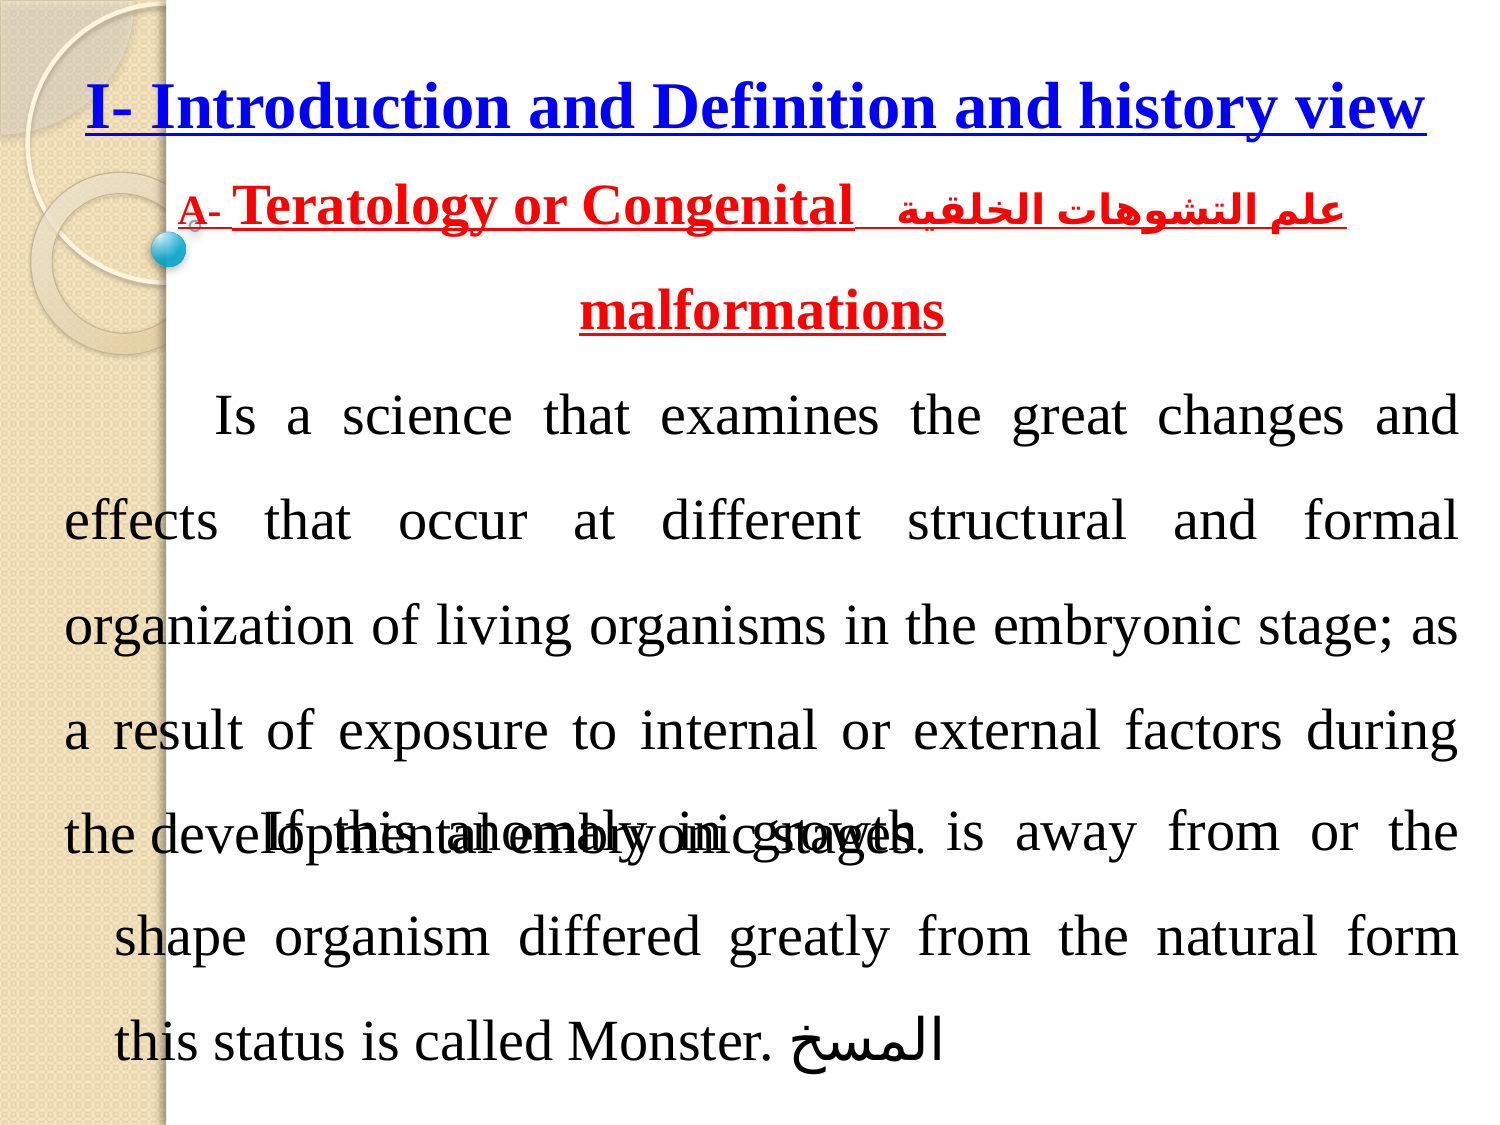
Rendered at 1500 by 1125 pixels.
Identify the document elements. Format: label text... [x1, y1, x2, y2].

text_box I- Introduction and Definition and history view [49, 0, 1463, 150]
text_box علم التشوهات الخلقية A- Teratology or Congenital malformations Is a science that examines the great changes and effects that occur at different structural and formal organization of living organisms in the embryonic stage; as a result of exposure to internal or external factors during the developmental embryonic stages. [49, 123, 1475, 874]
text_box If this anomaly in growth is away from or the shape organism differed greatly from the natural form this status is called Monster. المسخ [99, 750, 1475, 1080]
